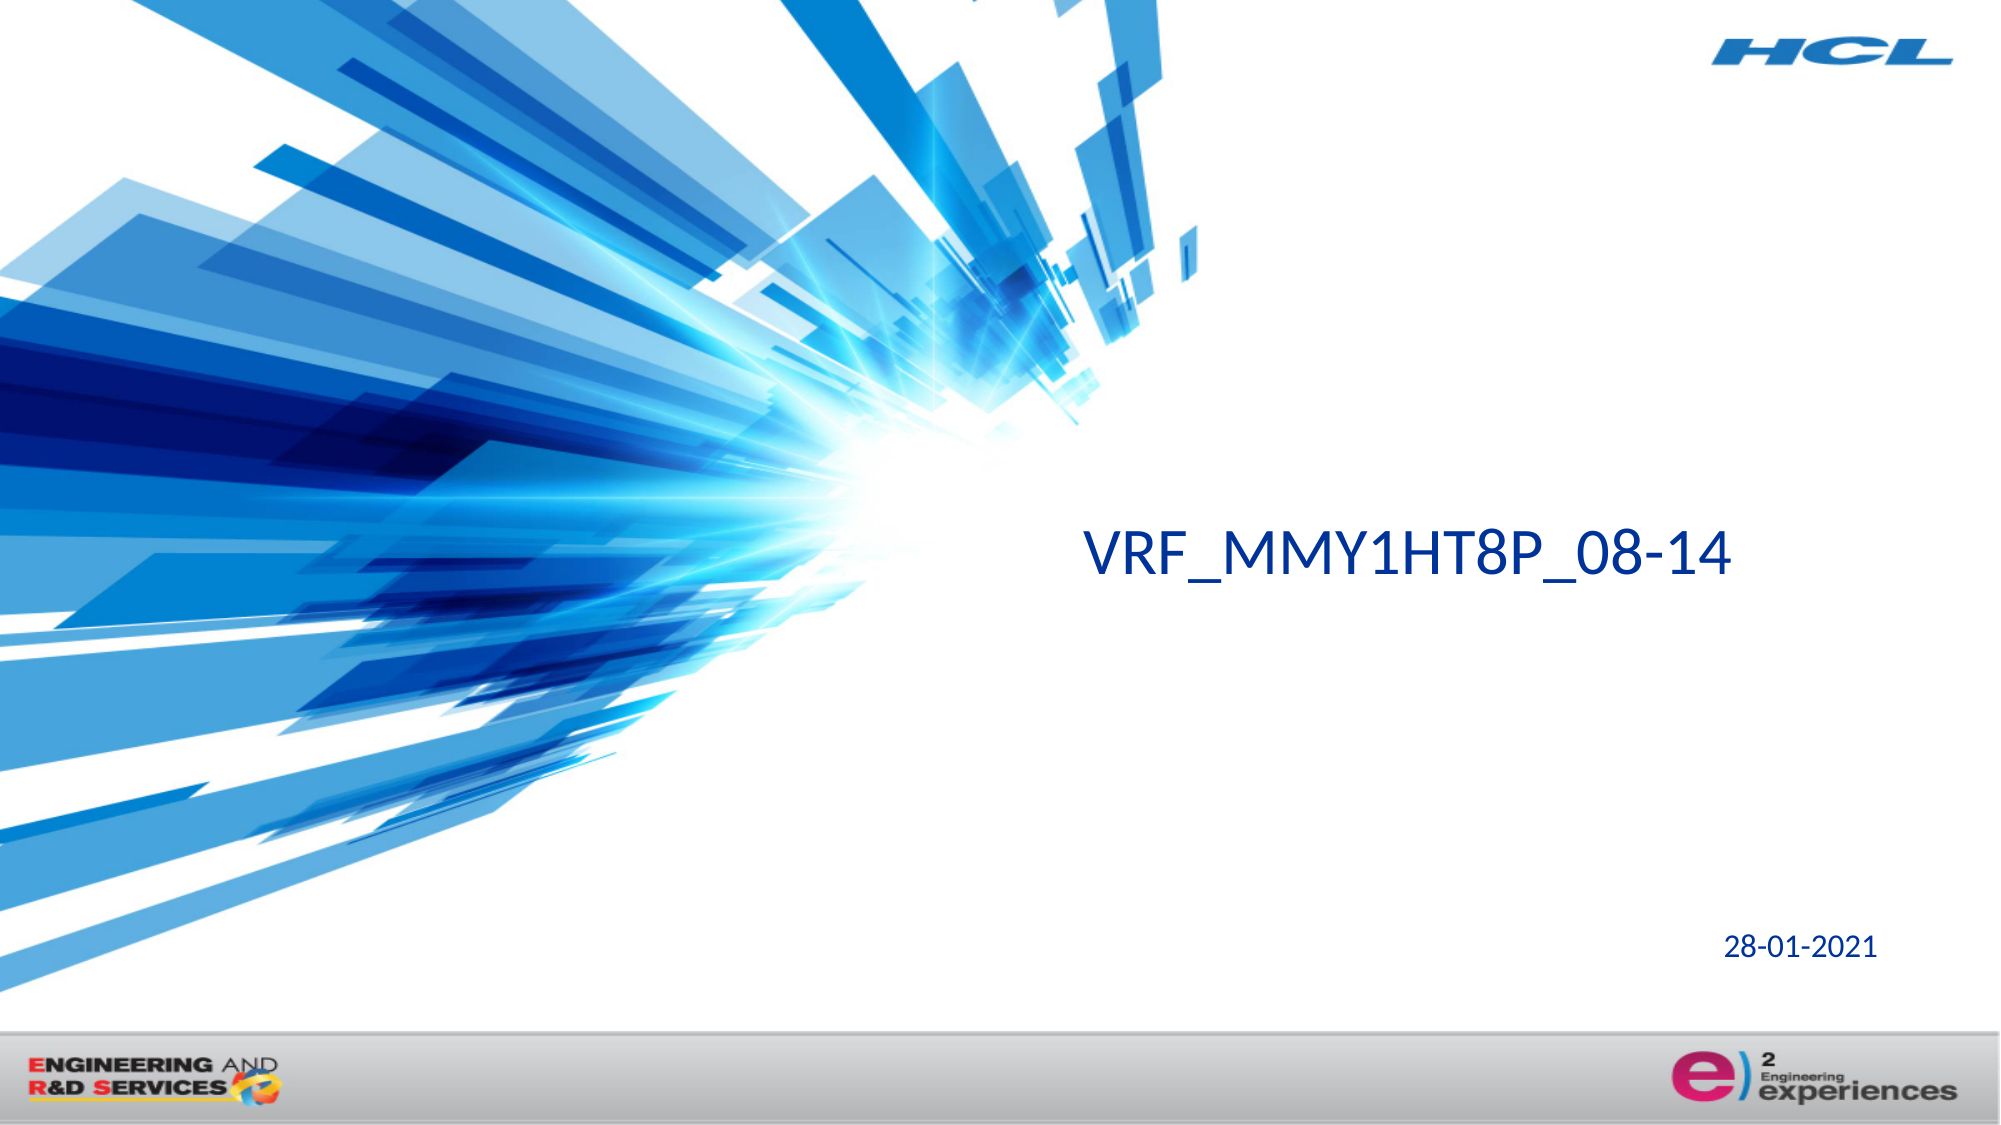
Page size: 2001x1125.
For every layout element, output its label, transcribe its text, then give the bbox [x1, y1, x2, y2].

text_box 28-01-2021 [1708, 916, 1893, 972]
text_box VRF_MMY1HT8P_08-14 [1068, 500, 1748, 595]
picture [0, 0, 2000, 1125]
